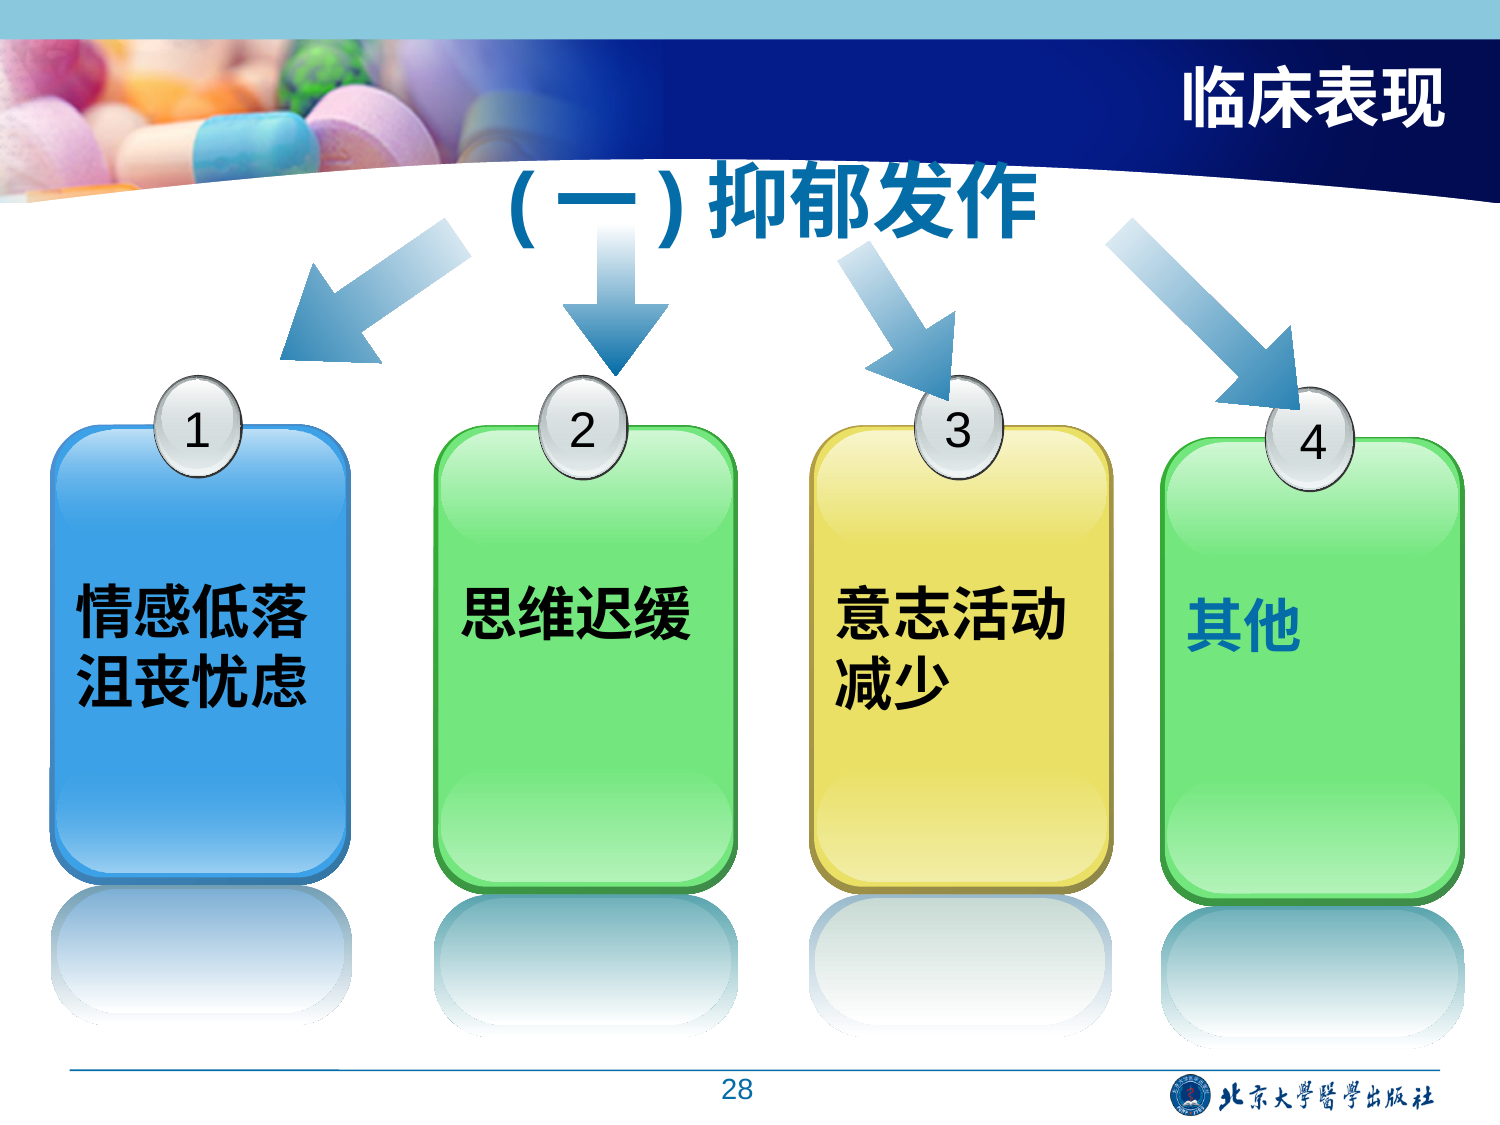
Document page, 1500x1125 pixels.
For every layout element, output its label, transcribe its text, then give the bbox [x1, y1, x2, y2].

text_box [433, 374, 739, 1038]
text_box (一)抑郁发作 [304, 140, 1243, 256]
title 临床表现 [137, 49, 1463, 143]
text_box [280, 218, 472, 364]
picture [1170, 1074, 1436, 1118]
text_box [808, 374, 1114, 1038]
picture [0, 40, 1500, 203]
text_box [562, 222, 670, 373]
text_box [837, 241, 955, 373]
text_box [1105, 218, 1297, 385]
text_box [49, 374, 352, 1026]
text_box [1159, 386, 1466, 1049]
slide_number 28 [562, 1062, 913, 1114]
